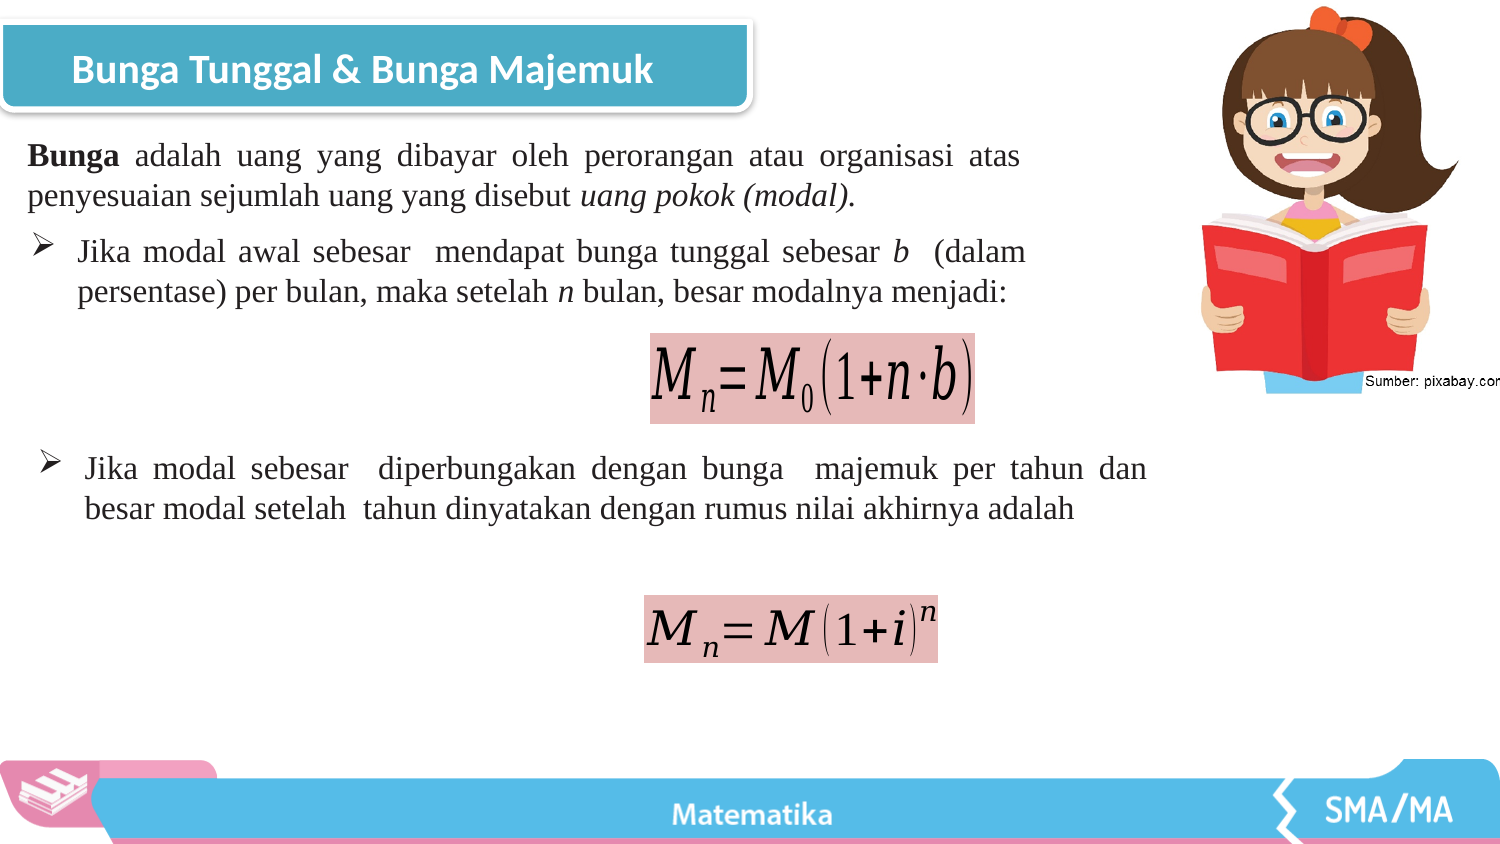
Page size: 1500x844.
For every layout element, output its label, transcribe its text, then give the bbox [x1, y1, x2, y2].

picture [1099, 0, 1500, 397]
text_box Bunga adalah uang yang dibayar oleh perorangan atau organisasi atas penyesuaian sejumlah uang yang disebut uang pokok (modal). [12, 125, 1038, 221]
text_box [0, 21, 751, 152]
picture [0, 759, 1500, 844]
